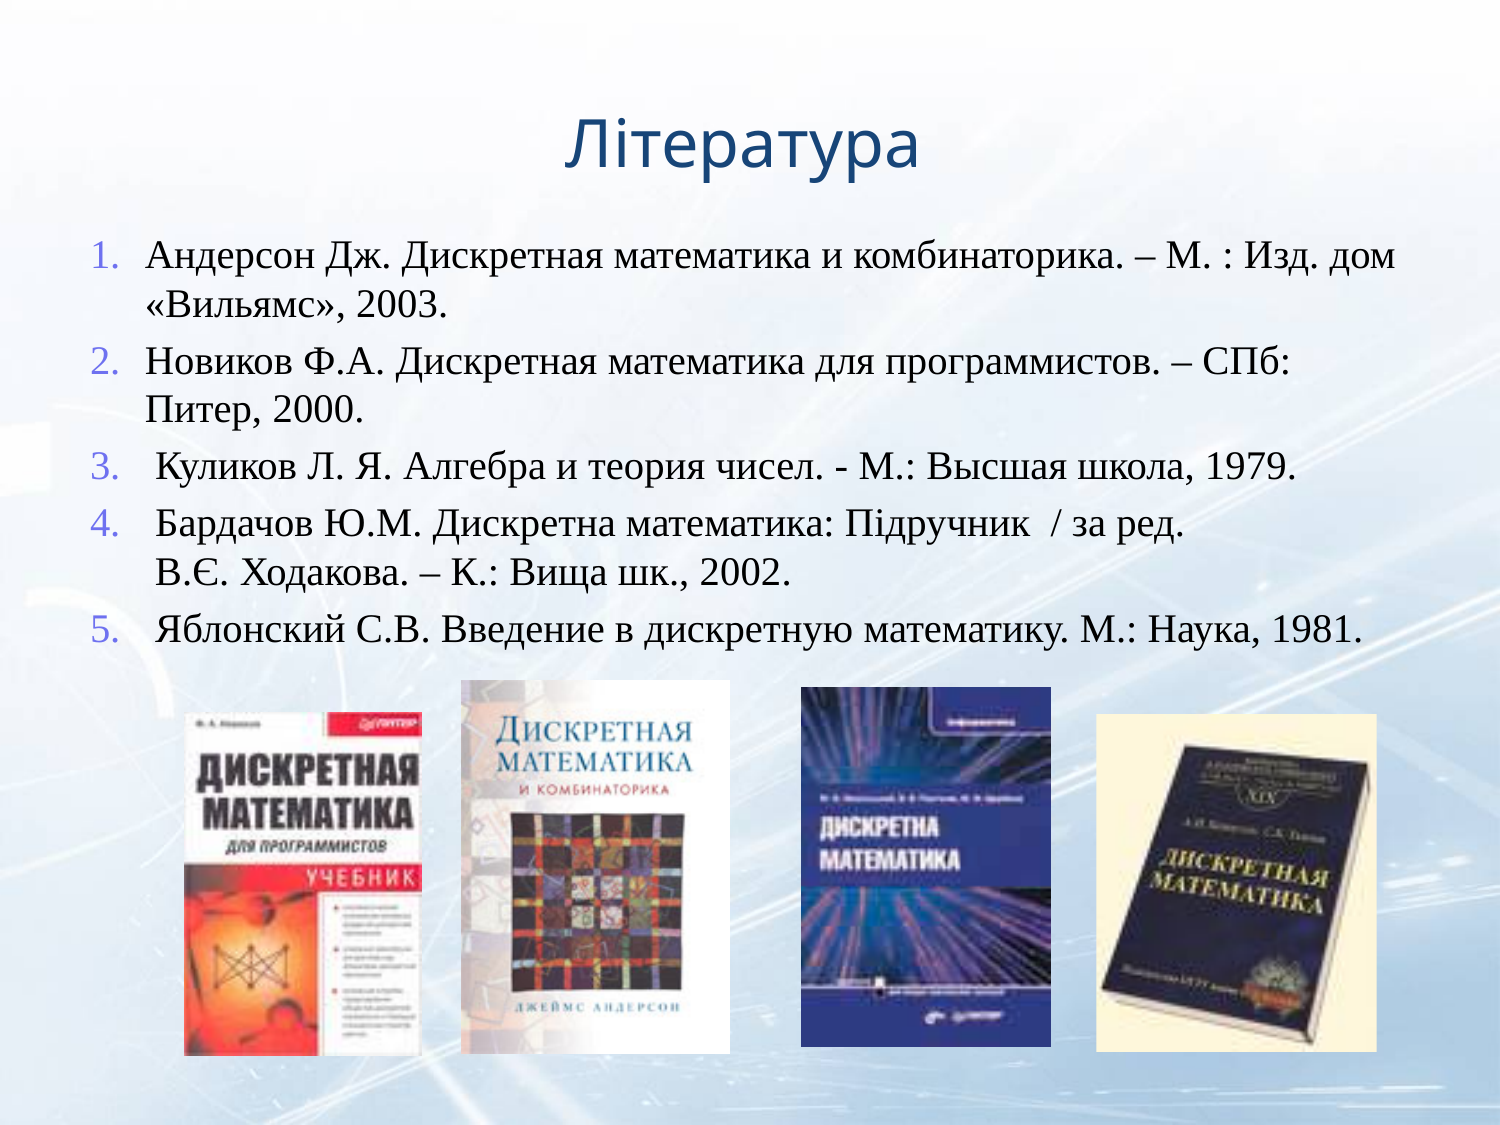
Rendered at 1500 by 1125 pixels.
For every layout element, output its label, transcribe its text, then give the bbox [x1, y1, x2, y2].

picture [0, 0, 1500, 1125]
title Література [99, 95, 1388, 188]
list Андерсон Дж. Дискретная математика и комбинаторика. – М. : Изд. дом «Вильямс», 2003. Новиков Ф.А. Дискретная математика для программистов. – СПб: Питер, 2000. Куликов Л. Я. Алгебра и теория чисел. - М.: Высшая школа, 1979. Бардачов Ю.М. Дискретна математика: Підручник / за ред. В.Є. Ходакова. – К.: Вища шк., 2002. Яблонский С.В. Введение в дискретную математику. М.: Наука, 1981. [75, 220, 1425, 669]
